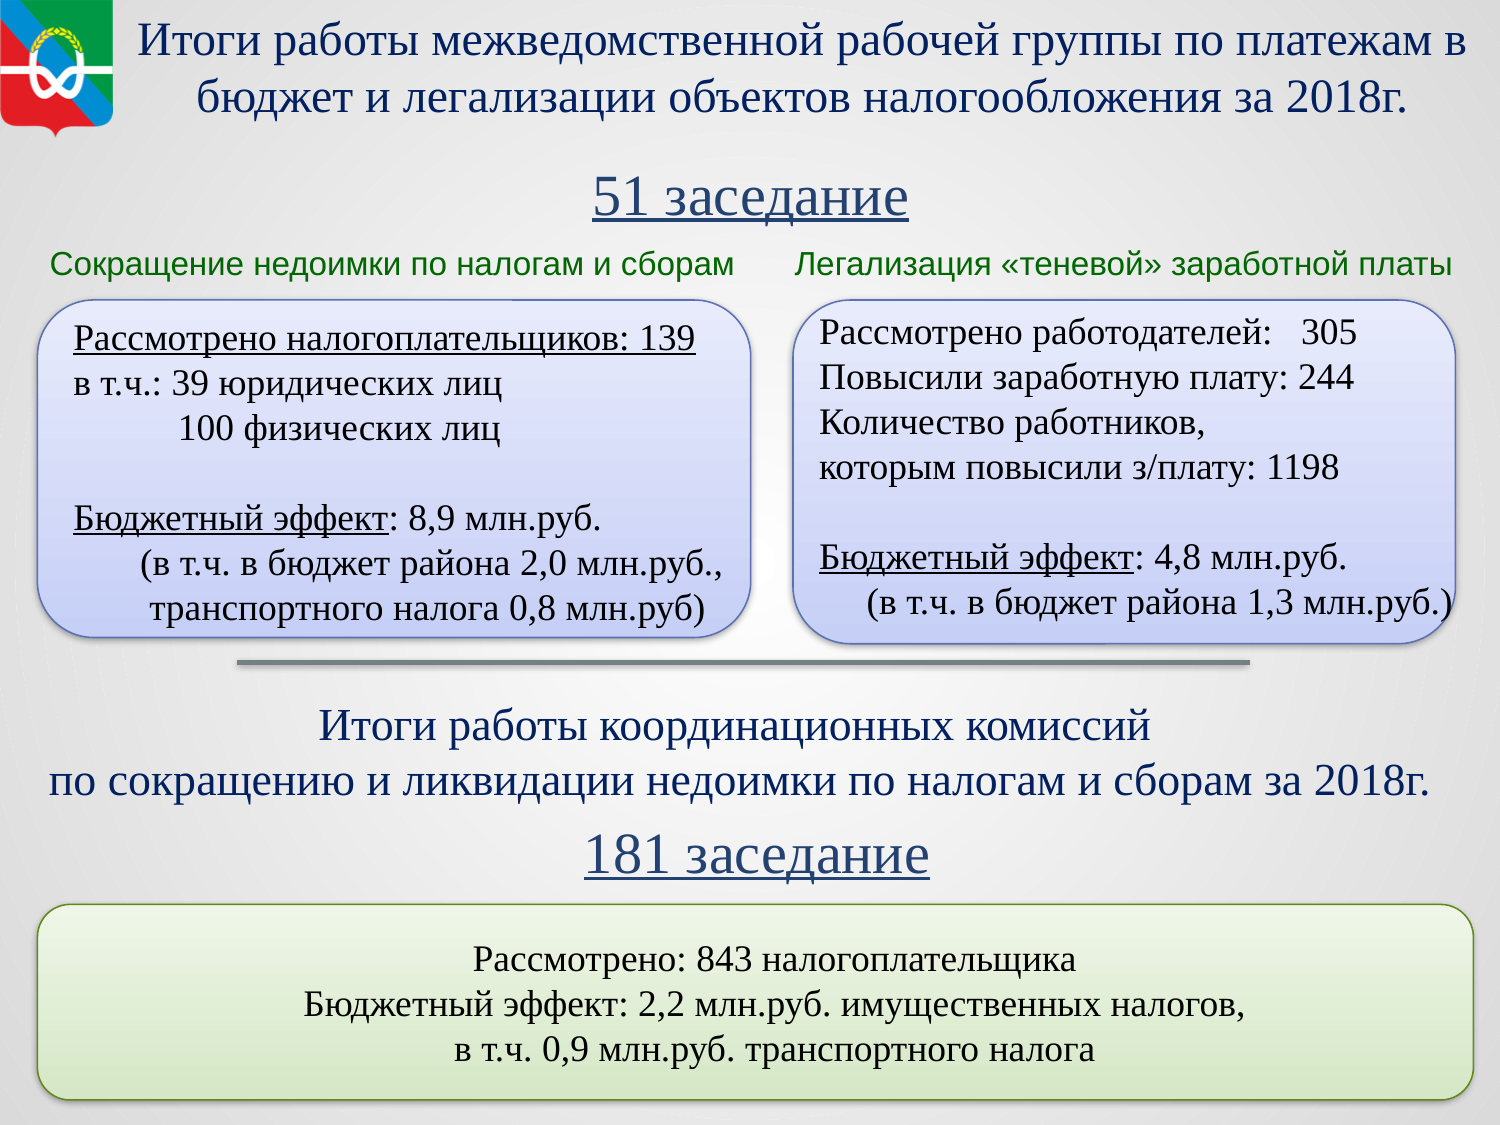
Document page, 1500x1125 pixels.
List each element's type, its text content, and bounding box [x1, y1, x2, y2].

text_box [792, 322, 804, 622]
text_box [811, 630, 1437, 645]
picture [0, 0, 113, 138]
text_box Сокращение недоимки по налогам и сборам [34, 234, 751, 290]
text_box [36, 903, 1475, 1101]
text_box Рассмотрено работодателей: 305 Повысили заработную плату: 244 Количество работников, которым повысили з/плату: 1198 Бюджетный эффект: 4,8 млн.руб. (в т.ч. в бюджет района 1,3 млн.руб.) [804, 299, 1468, 630]
text_box Итоги работы координационных комиссий по сокращению и ликвидации недоимки по налогам и сборам за 2018г. [34, 687, 1448, 813]
text_box Рассмотрено налогоплательщиков: 139 в т.ч.: 39 юридических лиц 100 физических лиц Бюджетный эффект: 8,9 млн.руб. (в т.ч. в бюджет района 2,0 млн.руб., транспортного налога 0,8 млн.руб) [58, 305, 739, 636]
text_box Итоги работы межведомственной рабочей группы по платежам в бюджет и легализации объектов налогообложения за 2018г. [113, 0, 1494, 130]
text_box [68, 299, 720, 305]
text_box [739, 320, 752, 617]
text_box [36, 311, 58, 626]
text_box 51 заседание [577, 149, 925, 234]
text_box 181 заседание [569, 807, 946, 893]
text_box Легализация «теневой» заработной платы [779, 234, 1469, 290]
text_box Рассмотрено: 843 налогоплательщика Бюджетный эффект: 2,2 млн.руб. имущественных налогов, в т.ч. 0,9 млн.руб. транспортного налога [288, 926, 1262, 1077]
